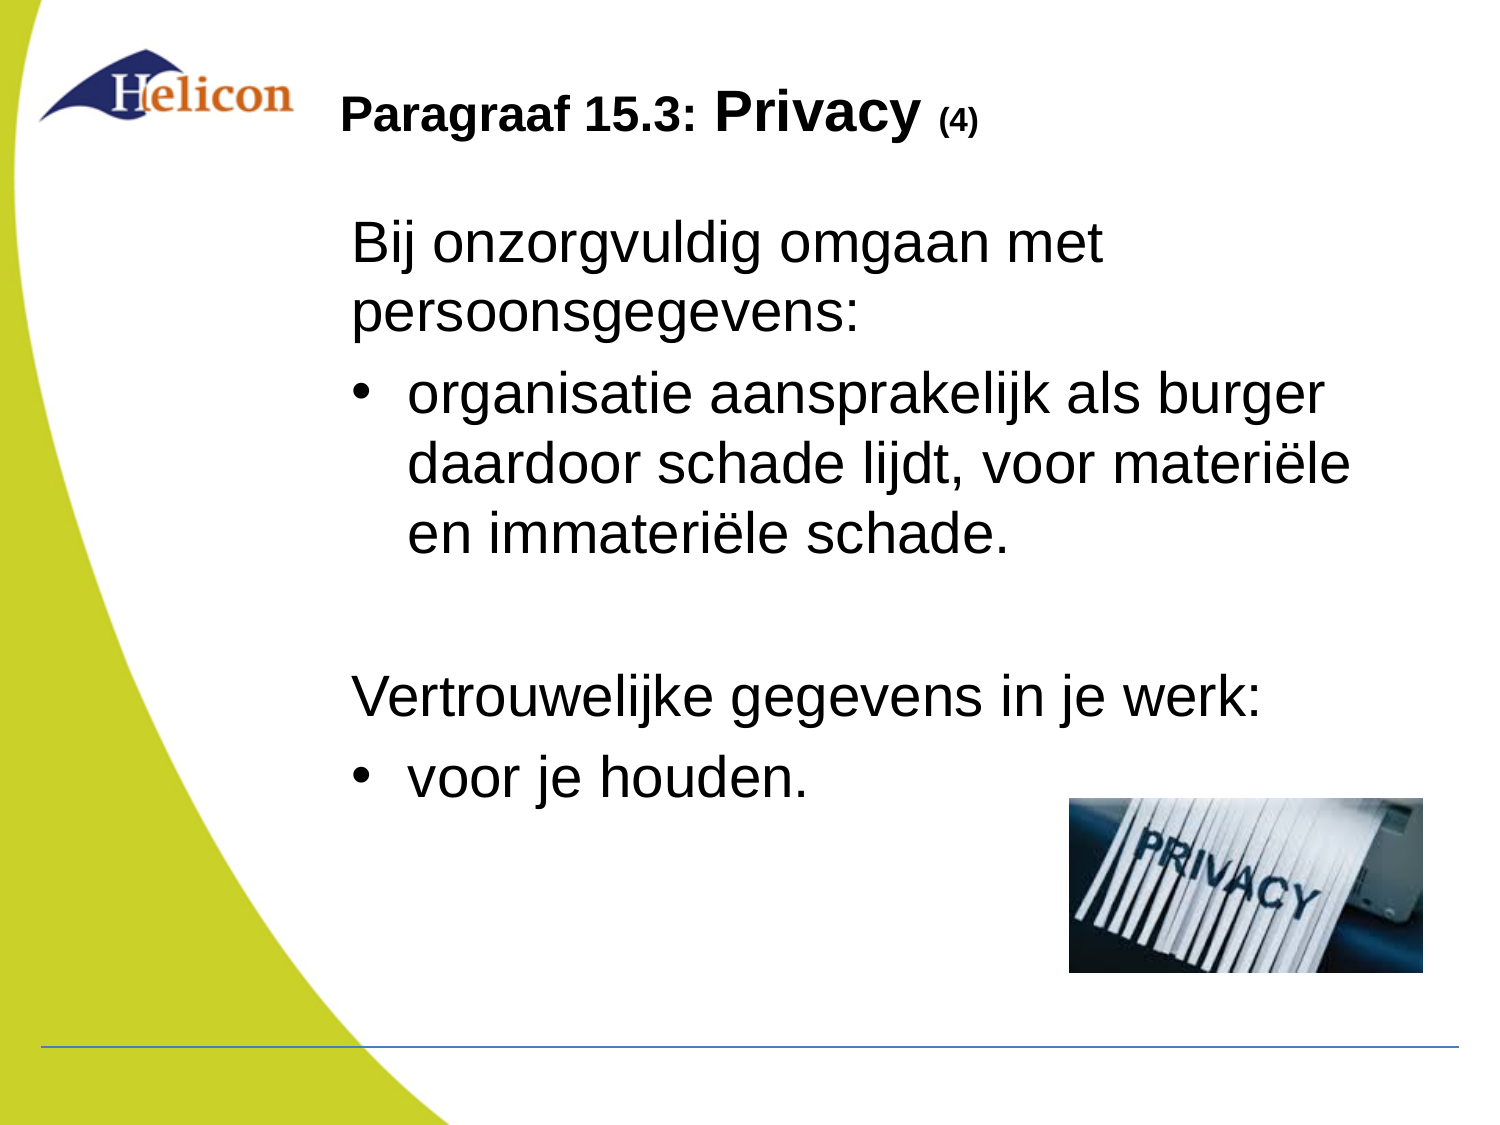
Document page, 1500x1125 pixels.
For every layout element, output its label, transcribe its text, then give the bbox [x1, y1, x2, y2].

title Paragraaf 15.3: Privacy (4) [324, 54, 1415, 161]
picture [0, 0, 1500, 1125]
list Bij onzorgvuldig omgaan met persoonsgegevens: organisatie aansprakelijk als burger daardoor schade lijdt, voor materiële en immateriële schade. Vertrouwelijke gegevens in je werk: voor je houden. [336, 196, 1425, 1005]
